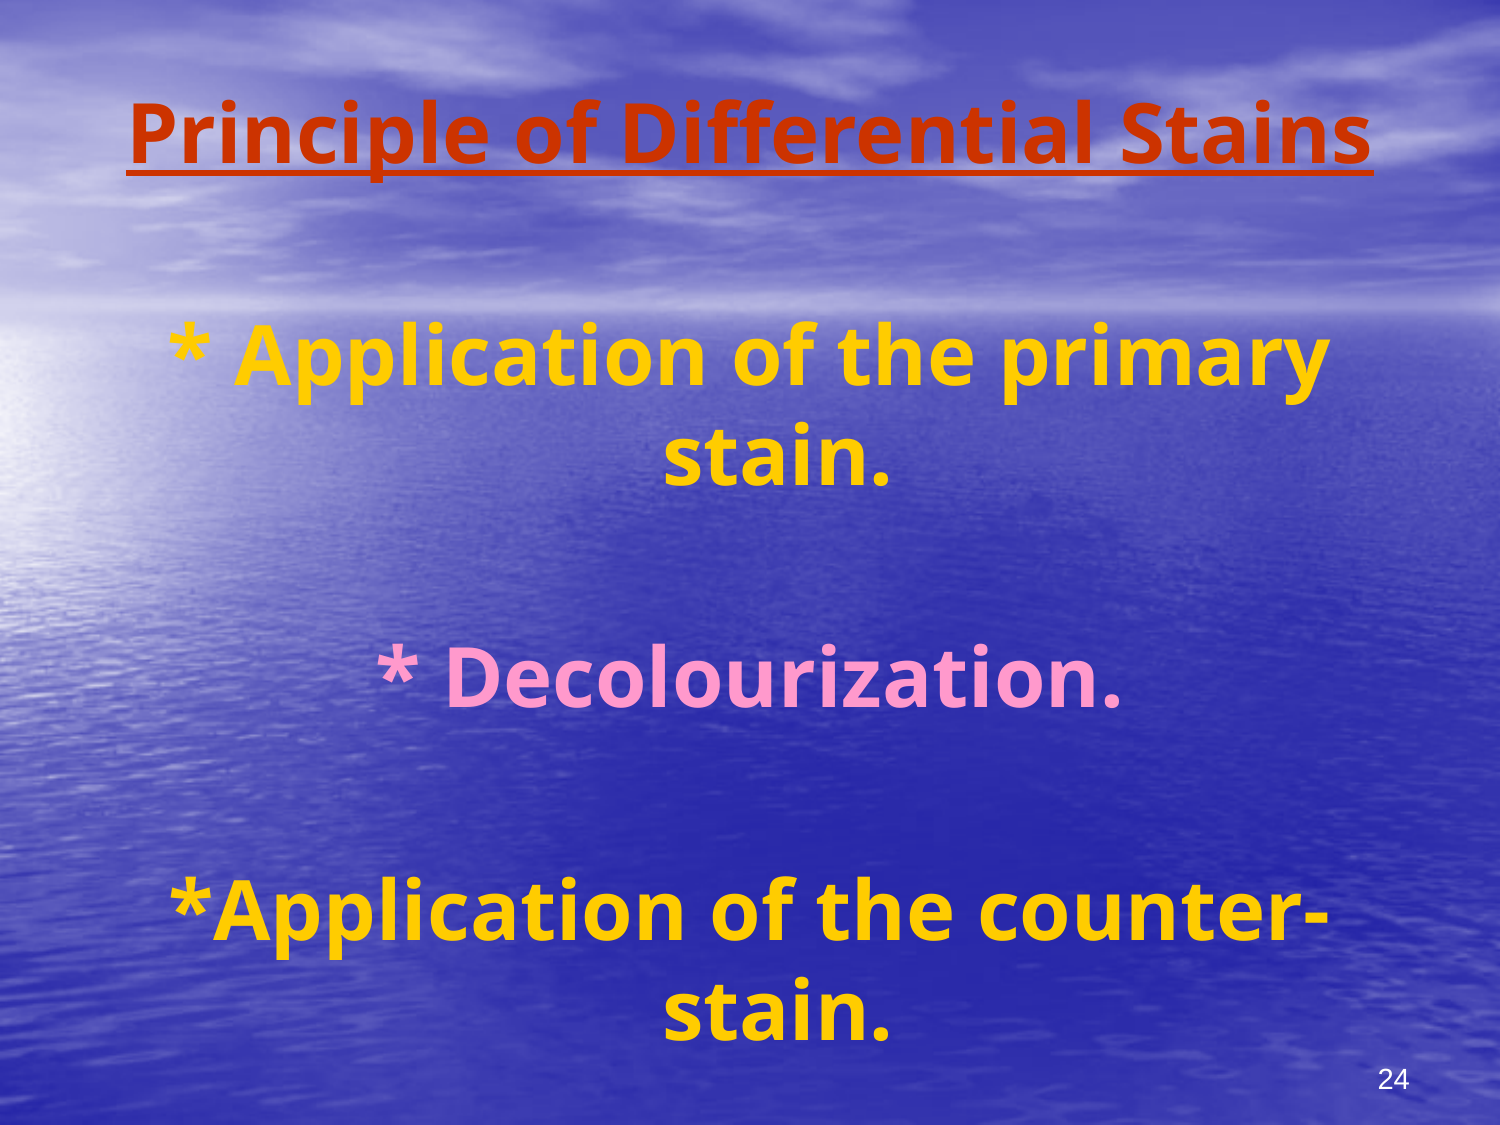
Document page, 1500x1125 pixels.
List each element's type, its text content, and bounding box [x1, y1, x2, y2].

slide_number 24 [1074, 1024, 1426, 1103]
list Principle of Differential Stains * Application of the primary stain. * Decolourization. *Application of the counter-stain. [46, 72, 1454, 1024]
